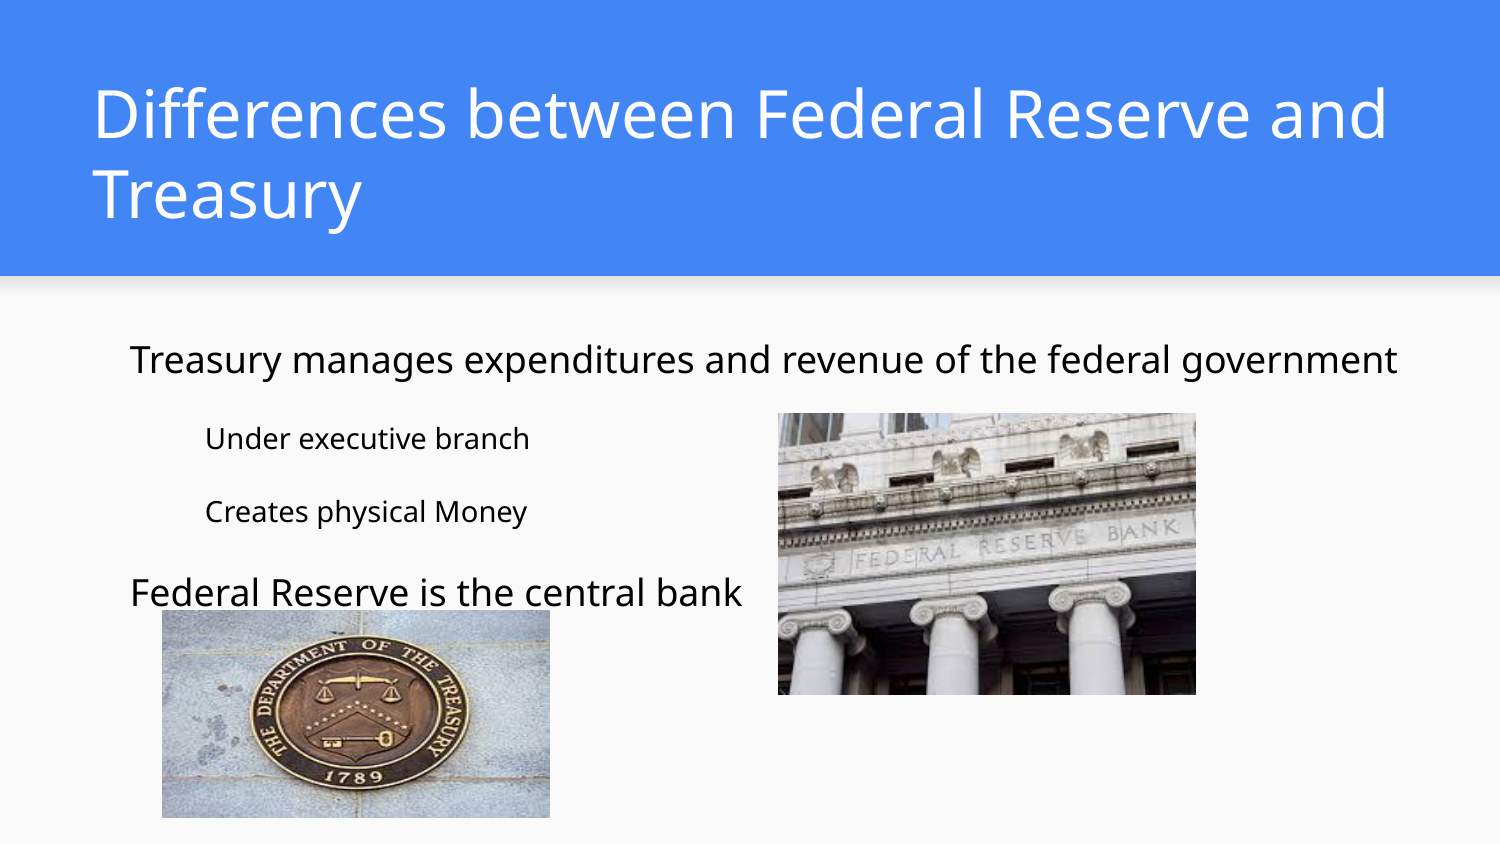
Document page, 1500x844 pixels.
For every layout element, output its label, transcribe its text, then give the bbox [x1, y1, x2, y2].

list Treasury manages expenditures and revenue of the federal government Under executive branch Creates physical Money Federal Reserve is the central bank Separate from Executive Controls monetary policy [77, 314, 1427, 760]
title Differences between Federal Reserve and Treasury [77, 121, 1427, 248]
picture [162, 610, 551, 818]
picture [778, 413, 1197, 695]
